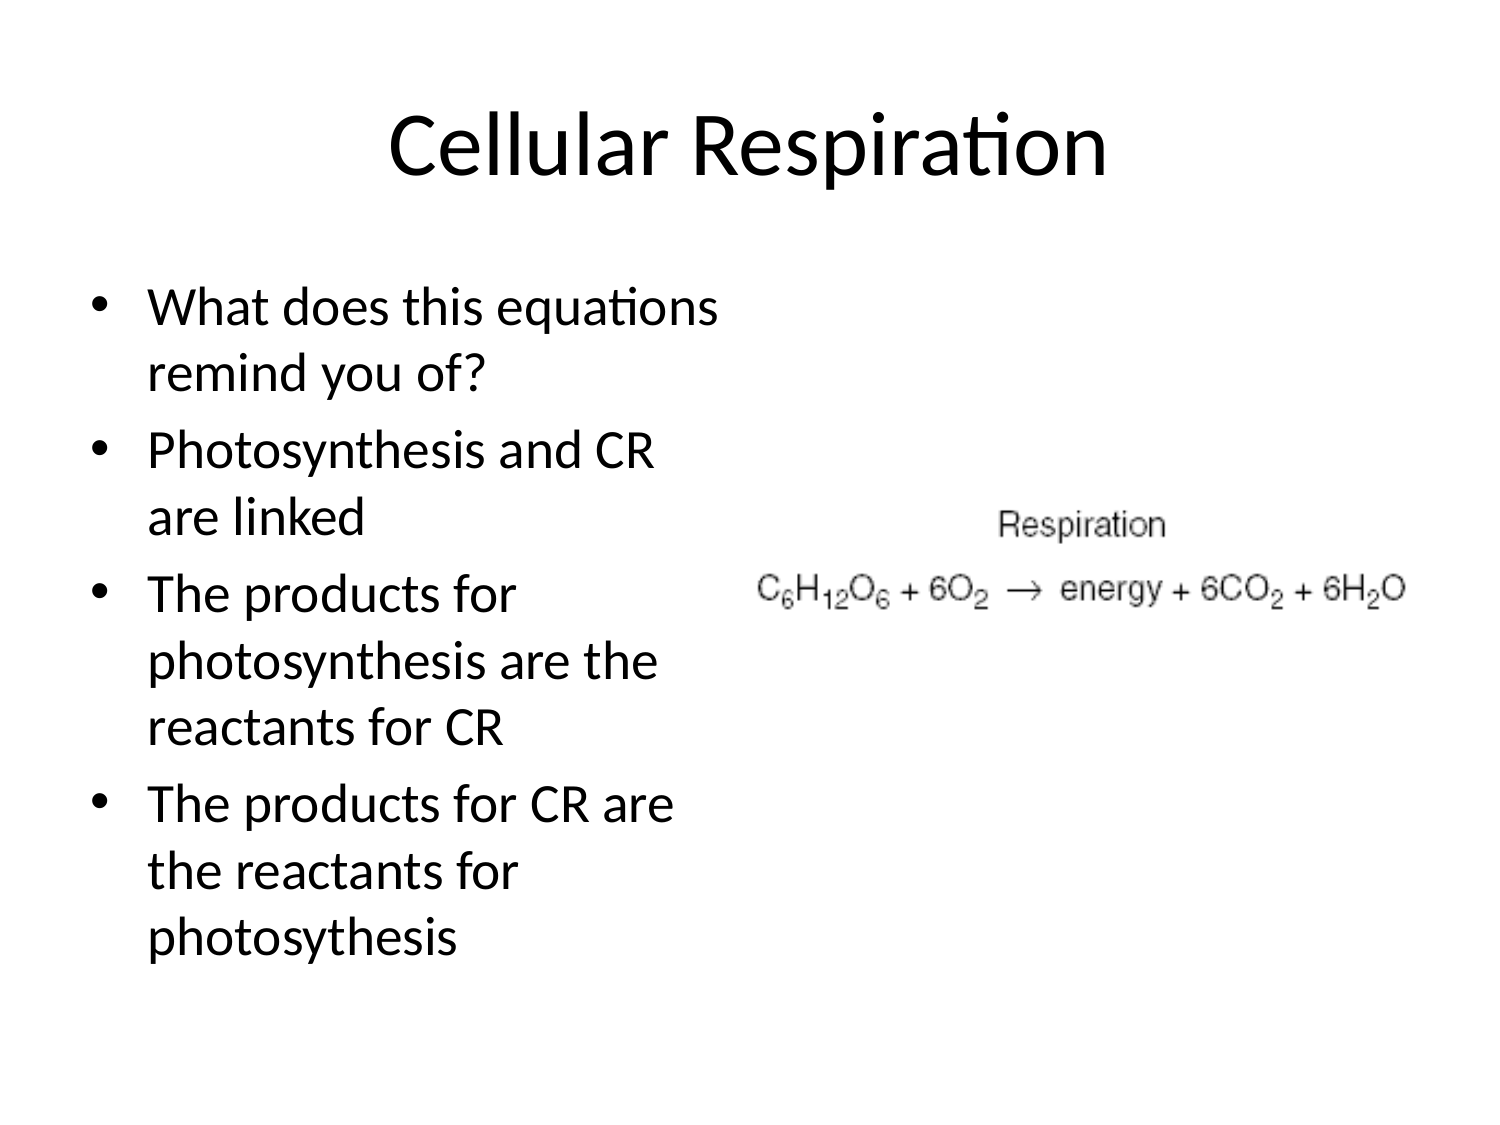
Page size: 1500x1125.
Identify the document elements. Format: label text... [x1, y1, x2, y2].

title Cellular Respiration [75, 45, 1425, 233]
picture [737, 487, 1434, 626]
list What does this equations remind you of? Photosynthesis and CR are linked The products for photosynthesis are the reactants for CR The products for CR are the reactants for photosythesis [75, 262, 738, 1005]
